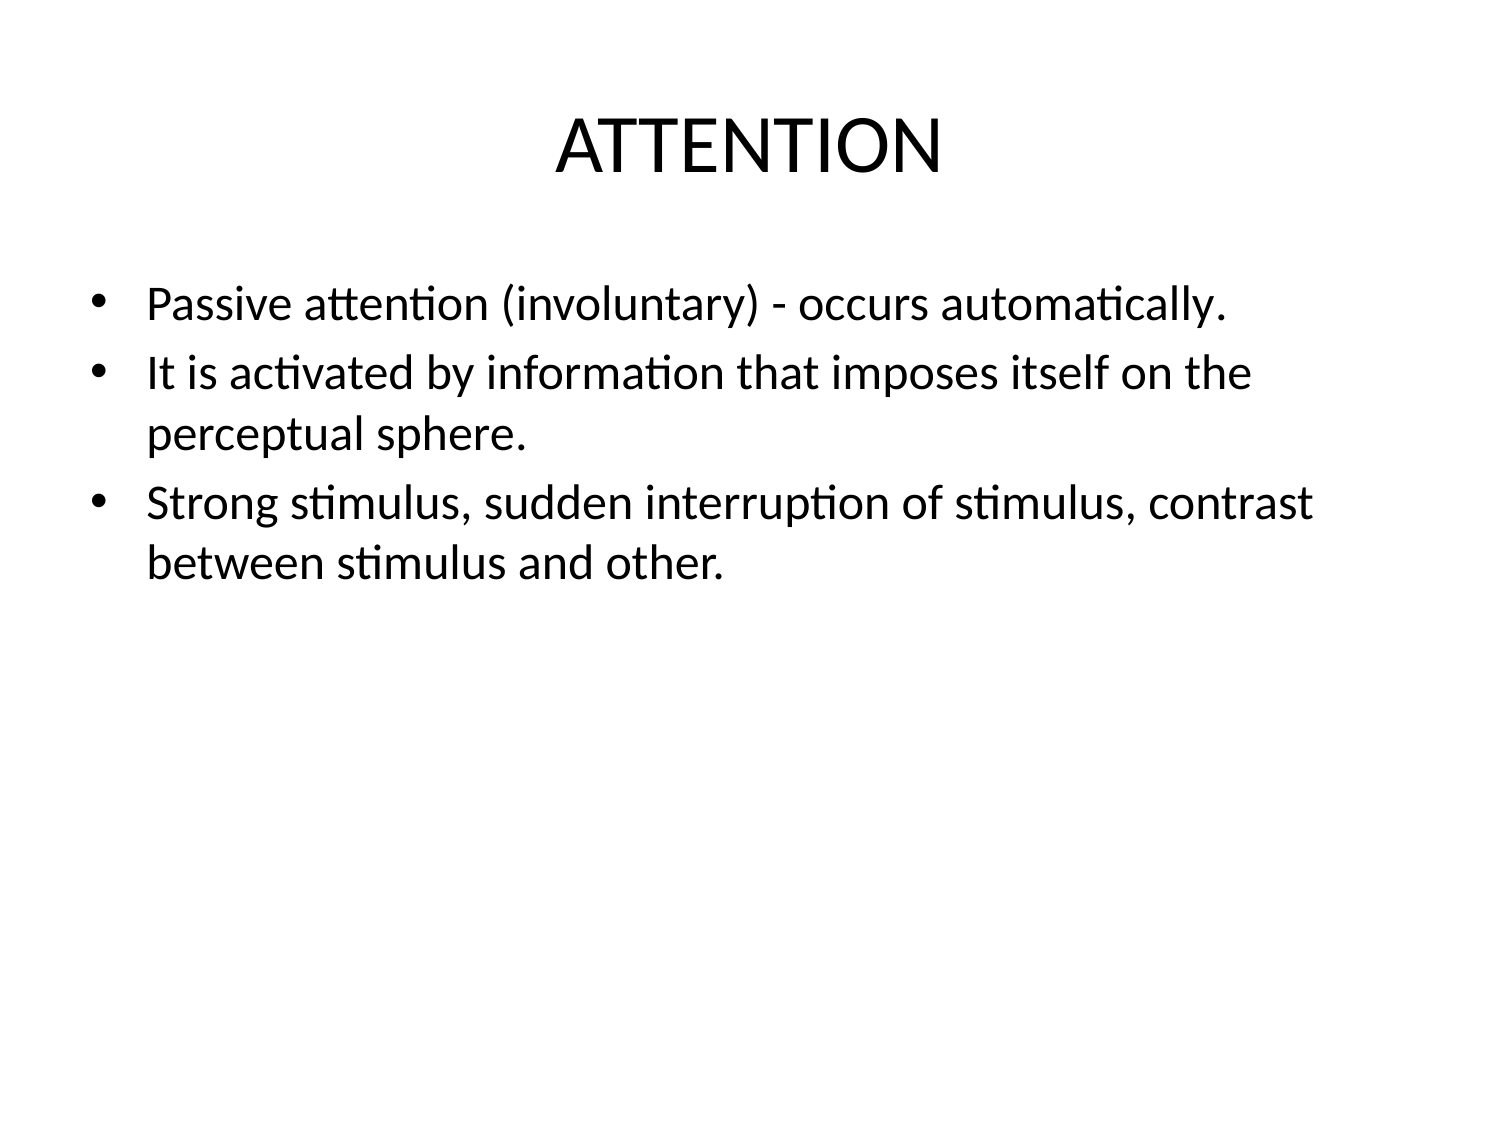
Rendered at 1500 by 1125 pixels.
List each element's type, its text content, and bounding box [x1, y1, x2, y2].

title ATTENTION [75, 45, 1425, 233]
list Passive attention (involuntary) - occurs automatically. It is activated by information that imposes itself on the perceptual sphere. Strong stimulus, sudden interruption of stimulus, contrast between stimulus and other. [75, 262, 1425, 1005]
